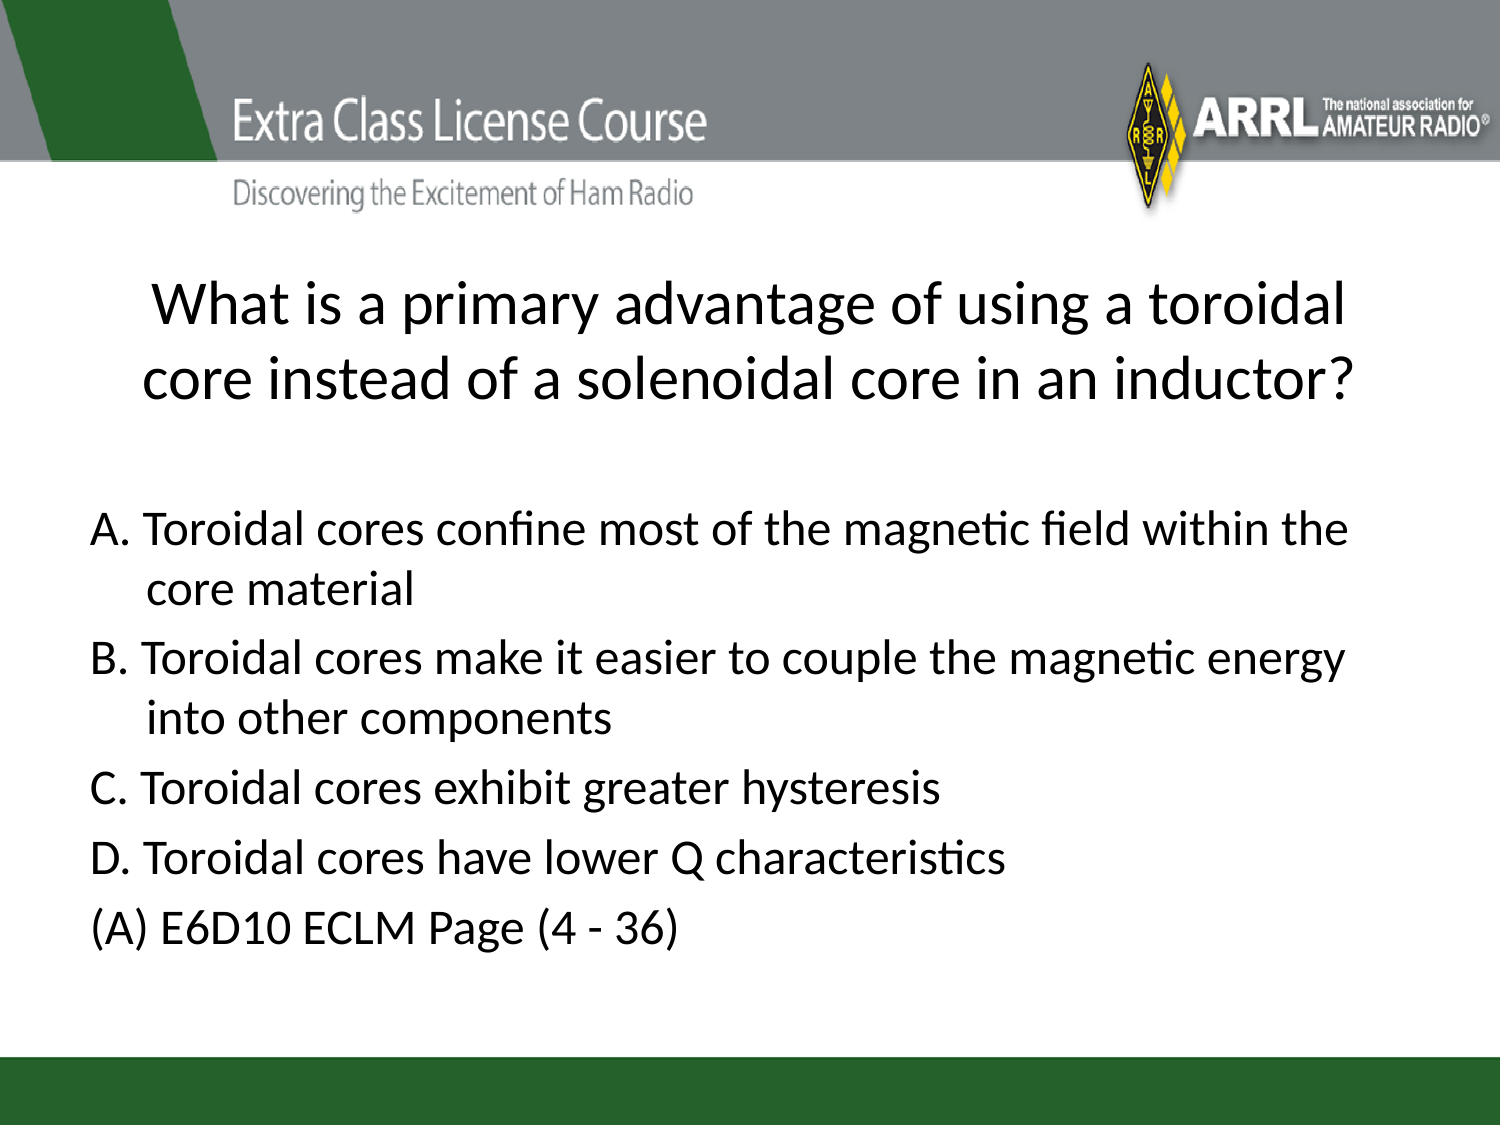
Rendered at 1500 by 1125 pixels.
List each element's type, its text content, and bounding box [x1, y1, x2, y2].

title What is a primary advantage of using a toroidal core instead of a solenoidal core in an inductor? [75, 254, 1425, 435]
picture [0, 0, 1500, 1125]
list A. Toroidal cores confine most of the magnetic field within the core material B. Toroidal cores make it easier to couple the magnetic energy into other components C. Toroidal cores exhibit greater hysteresis D. Toroidal cores have lower Q characteristics (A) E6D10 ECLM Page (4 - 36) [75, 487, 1425, 1005]
